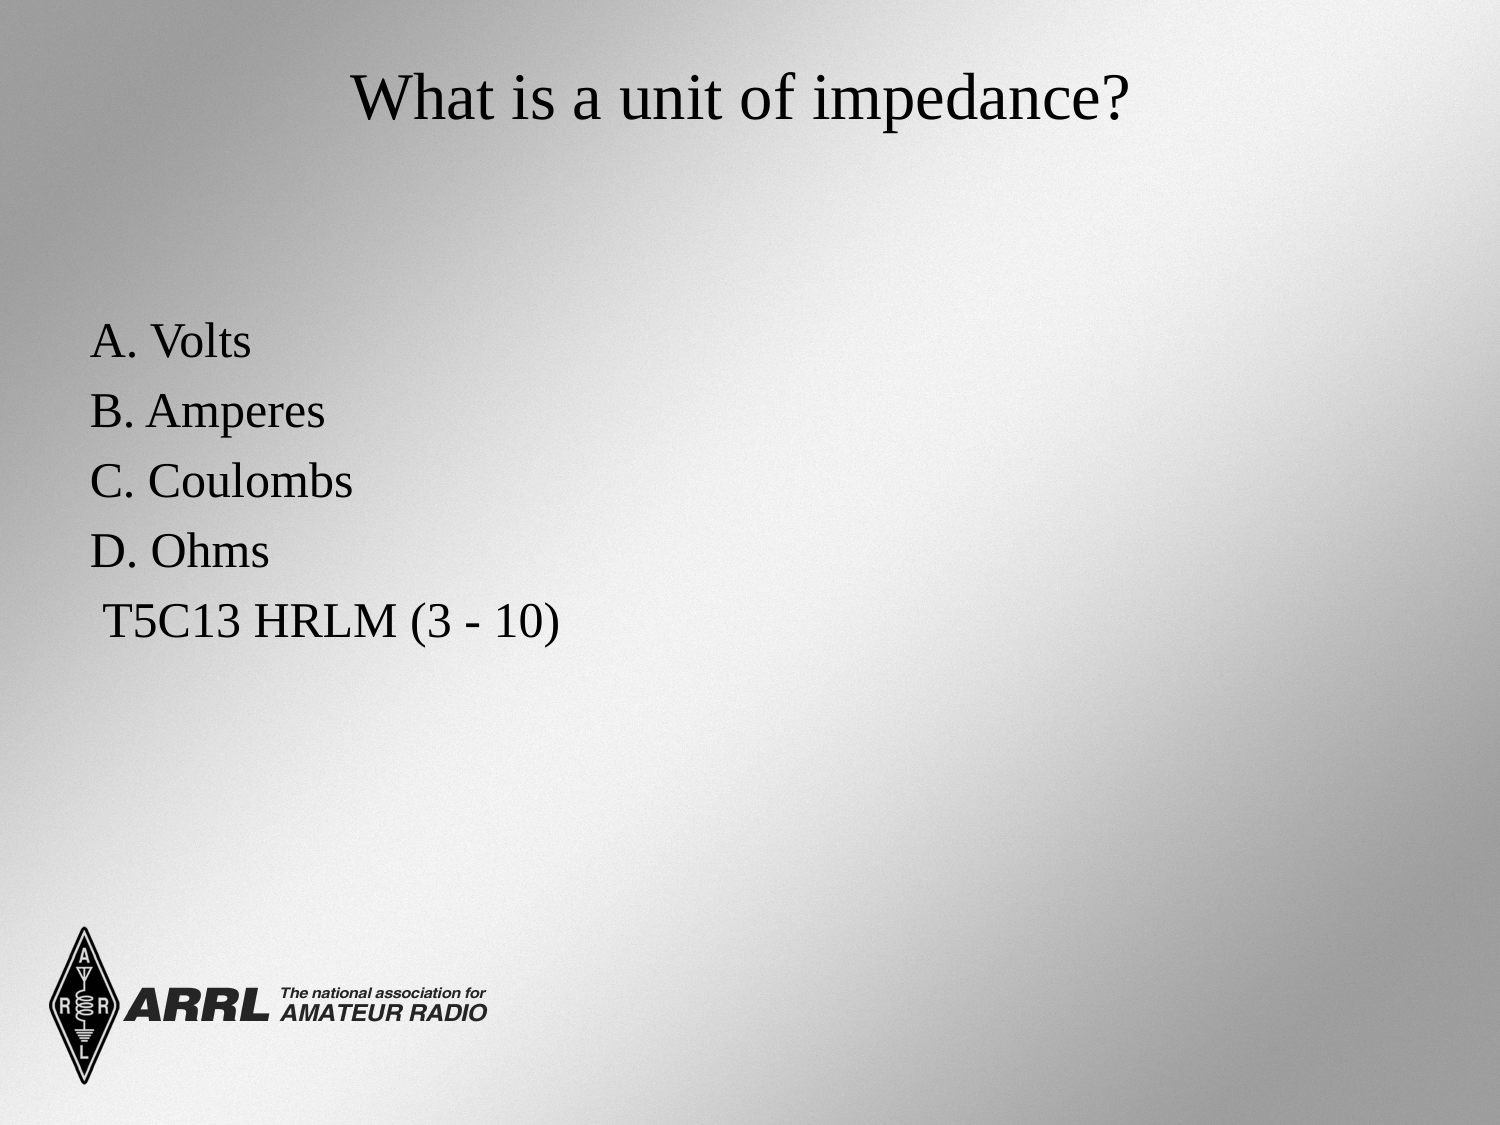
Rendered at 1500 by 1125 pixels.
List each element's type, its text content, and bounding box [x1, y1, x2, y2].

picture [0, 0, 1500, 1125]
list A. Volts B. Amperes C. Coulombs D. Ohms T5C13 HRLM (3 - 10) [75, 299, 1425, 1005]
title What is a unit of impedance? [75, 45, 1425, 233]
